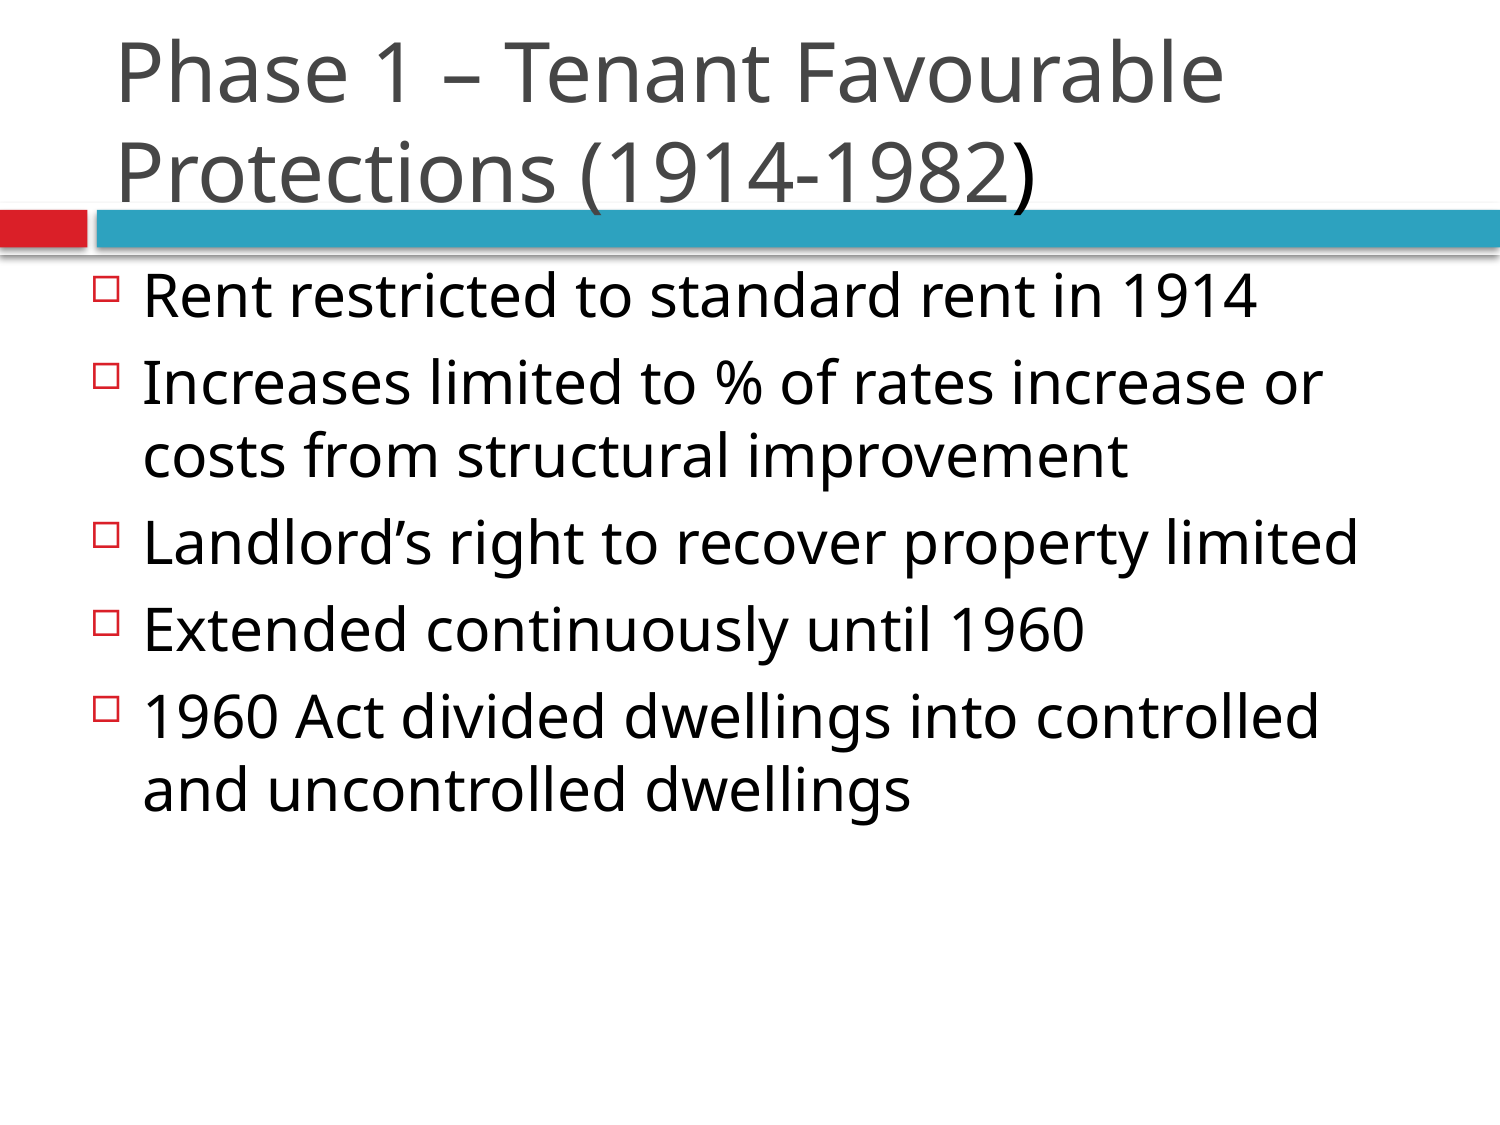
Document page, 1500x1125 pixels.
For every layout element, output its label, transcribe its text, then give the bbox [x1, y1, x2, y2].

list Rent restricted to standard rent in 1914 Increases limited to % of rates increase or costs from structural improvement Landlord’s right to recover property limited Extended continuously until 1960 1960 Act divided dwellings into controlled and uncontrolled dwellings [74, 249, 1426, 981]
title Phase 1 – Tenant Favourable Protections (1914-1982) [99, 37, 1438, 201]
